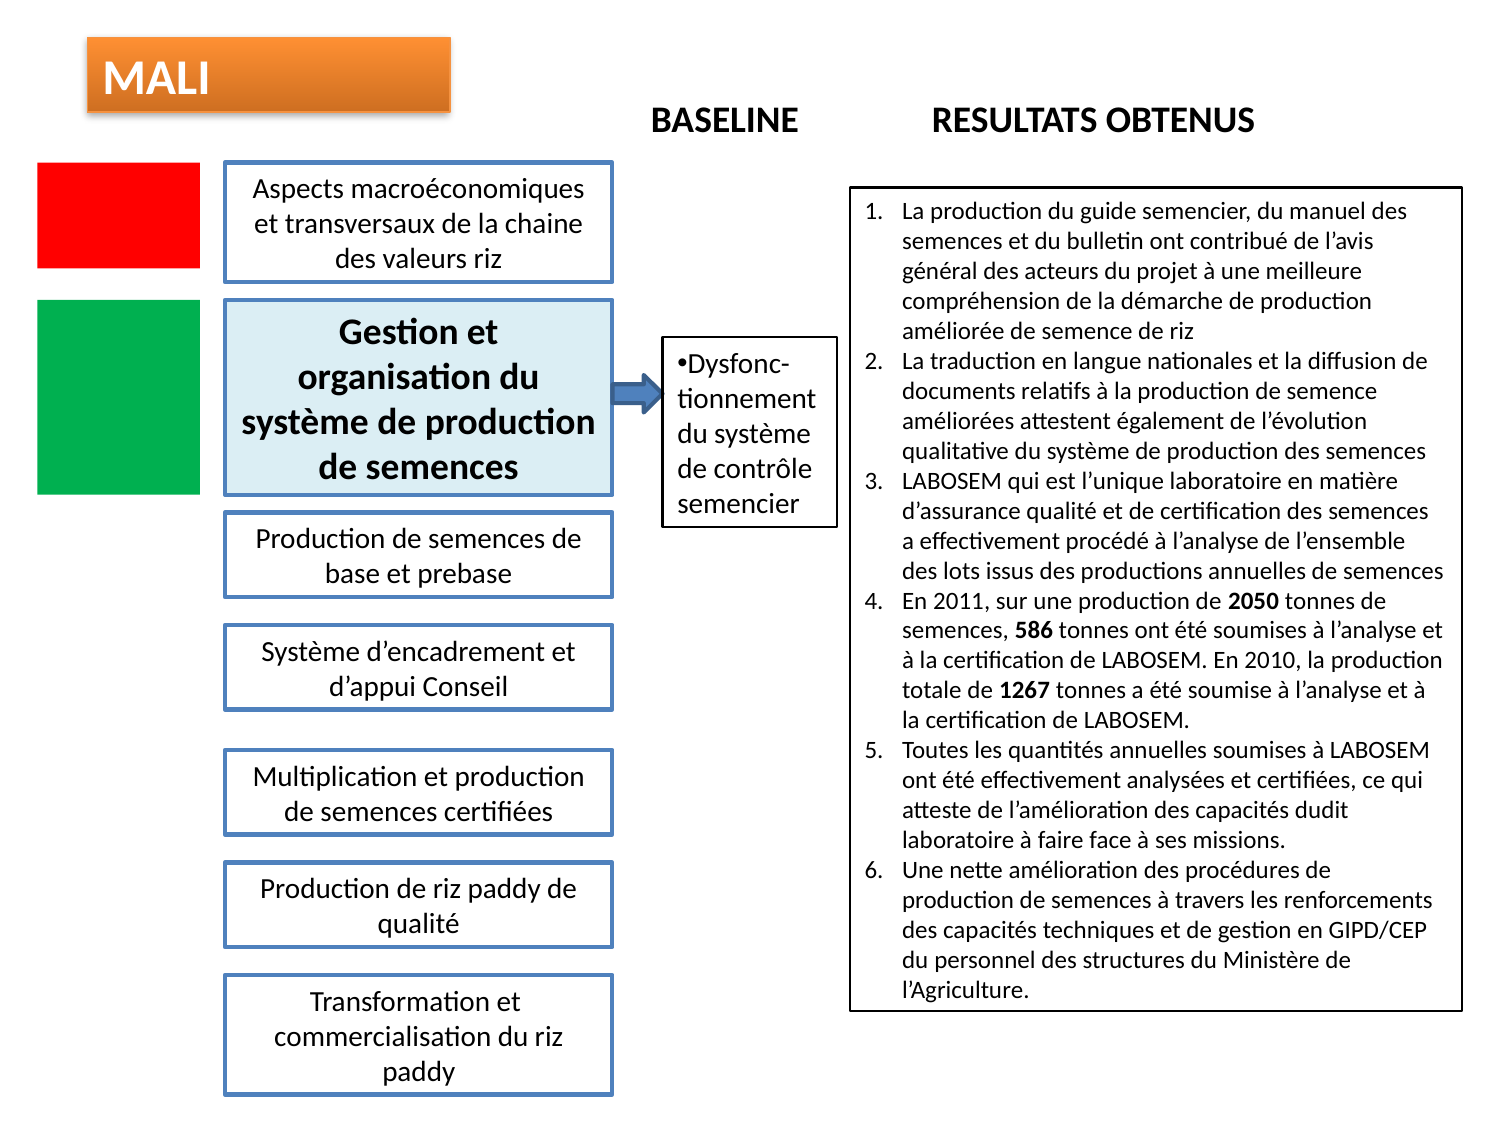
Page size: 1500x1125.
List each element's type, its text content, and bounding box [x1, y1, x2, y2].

text_box Multiplication et production de semences certifiées [223, 748, 614, 837]
text_box Gestion et organisation du système de production de semences [223, 298, 614, 497]
text_box Production de riz paddy de qualité [223, 860, 614, 949]
text_box Production de semences de base et prebase [223, 510, 614, 599]
text_box Système d’encadrement et d’appui Conseil [223, 623, 614, 712]
text_box [37, 299, 200, 495]
text_box BASELINE [612, 87, 838, 148]
text_box Dysfonc-tionnement du système de contrôle semencier [662, 337, 838, 527]
text_box [37, 162, 200, 269]
text_box MALI [87, 37, 451, 113]
text_box Aspects macroéconomiques et transversaux de la chaine des valeurs riz [223, 160, 614, 284]
text_box La production du guide semencier, du manuel des semences et du bulletin ont contribué de l’avis général des acteurs du projet à une meilleure compréhension de la démarche de production améliorée de semence de riz La traduction en langue nationales et la diffusion de documents relatifs à la production de semence améliorées attestent également de l’évolution qualitative du système de production des semences LABOSEM qui est l’unique laboratoire en matière d’assurance qualité et de certification des semences a effectivement procédé à l’analyse de l’ensemble des lots issus des productions annuelles de semences En 2011, sur une production de 2050 tonnes de semences, 586 tonnes ont été soumises à l’analyse et à la certification de LABOSEM. En 2010, la production totale de 1267 tonnes a été soumise à l’analyse et à la certification de LABOSEM. Toutes les quantités annuelles soumises à LABOSEM ont été effectivement analysées et certifiées, ce qui atteste de l’amélioration des capacités dudit laboratoire à faire face à ses missions. Une nette amélioration des procédures de production de semences à travers les renforcements des capacités techniques et de gestion en GIPD/CEP du personnel des structures du Ministère de l’Agriculture. [849, 187, 1463, 1011]
text_box [610, 373, 662, 415]
text_box RESULTATS OBTENUS [874, 87, 1313, 148]
text_box Transformation et commercialisation du riz paddy [223, 973, 614, 1097]
